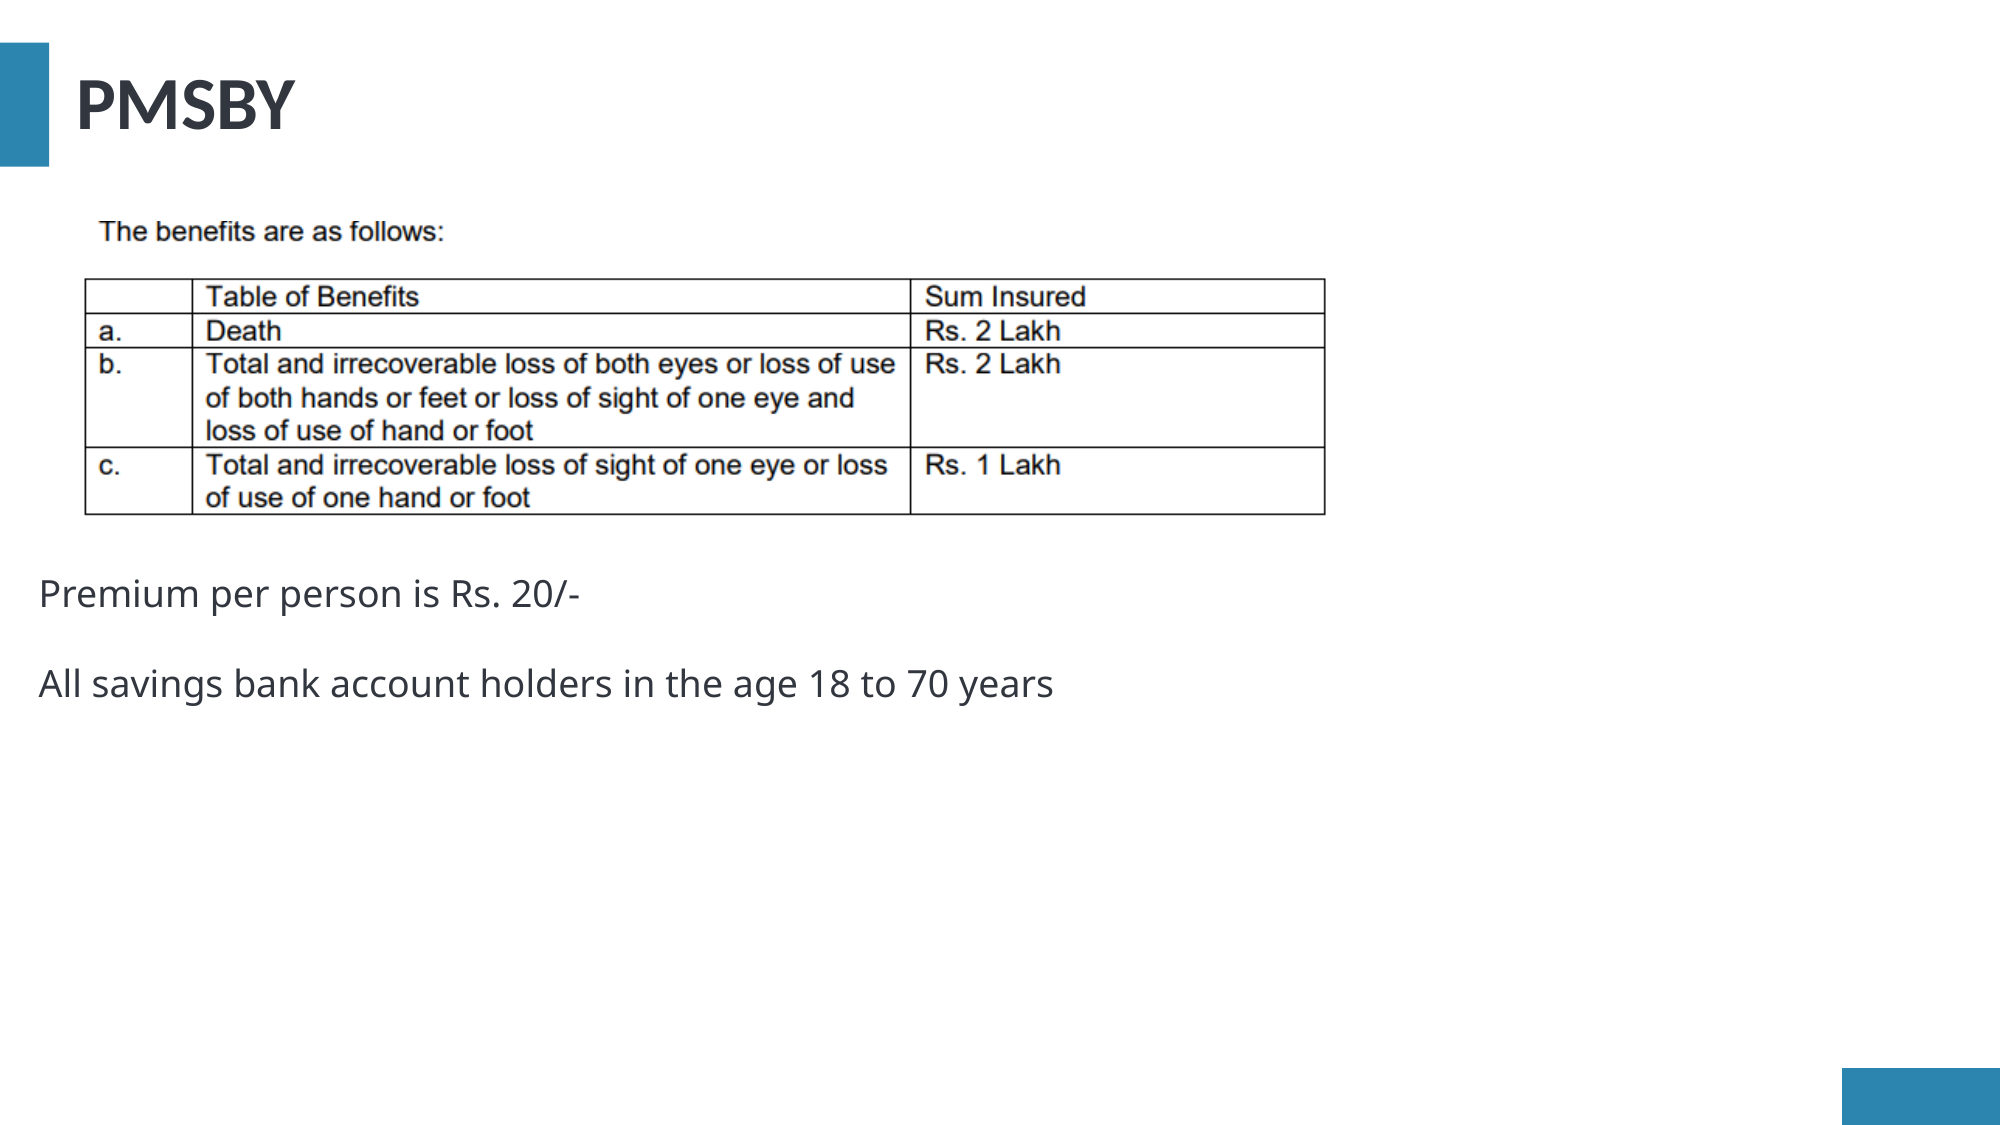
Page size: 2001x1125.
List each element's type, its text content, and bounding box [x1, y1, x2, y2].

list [74, 221, 1377, 520]
text_box Premium per person is Rs. 20/- All savings bank account holders in the age 18 to 70 years [23, 562, 1070, 713]
title PMSBY [60, 42, 1951, 168]
